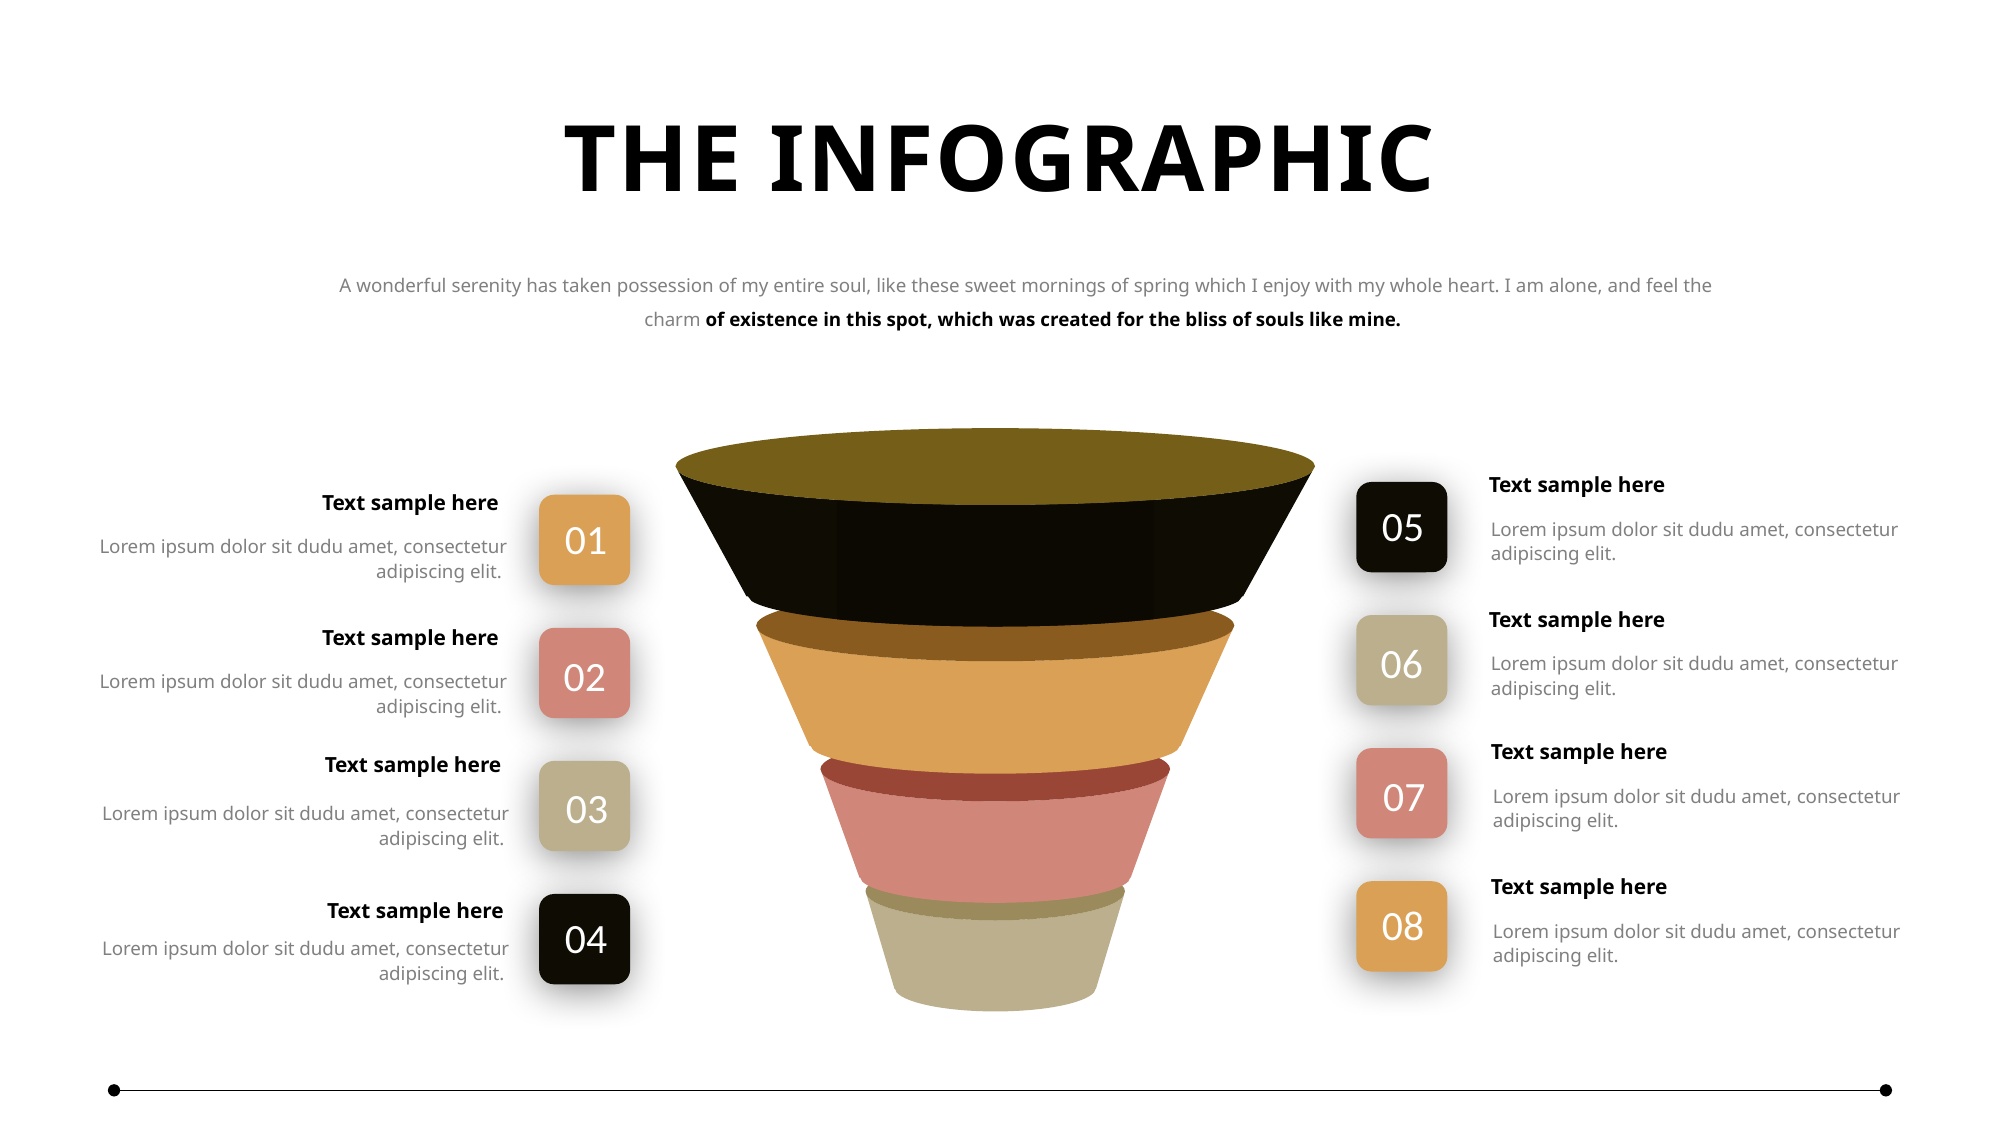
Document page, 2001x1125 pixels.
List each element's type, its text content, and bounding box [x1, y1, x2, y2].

text_box 06 [1360, 635, 1444, 698]
text_box [1355, 880, 1449, 973]
text_box 05 [1361, 498, 1445, 561]
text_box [81, 744, 524, 882]
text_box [1475, 866, 1921, 992]
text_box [1475, 731, 1921, 865]
text_box 02 [543, 648, 626, 711]
text_box THE INFOGRAPHIC [548, 92, 1452, 217]
text_box [538, 626, 632, 720]
text_box 08 [1361, 897, 1445, 960]
text_box 04 [544, 910, 628, 973]
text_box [1473, 464, 1919, 598]
text_box [1355, 614, 1449, 707]
text_box A wonderful serenity has taken possession of my entire soul, like these sweet mornings of spring which I enjoy with my whole heart. I am alone, and feel the charm of existence in this spot, which was created for the bliss of souls like mine. [314, 255, 1736, 338]
text_box [1355, 747, 1449, 840]
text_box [675, 428, 1316, 1012]
text_box [538, 493, 632, 587]
text_box [1355, 480, 1449, 574]
text_box 01 [544, 511, 628, 574]
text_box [81, 889, 524, 1010]
text_box 07 [1362, 768, 1446, 831]
text_box [538, 892, 632, 986]
text_box [538, 759, 632, 853]
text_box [79, 481, 522, 615]
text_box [1473, 599, 1919, 725]
text_box 03 [545, 781, 629, 843]
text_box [79, 616, 522, 743]
